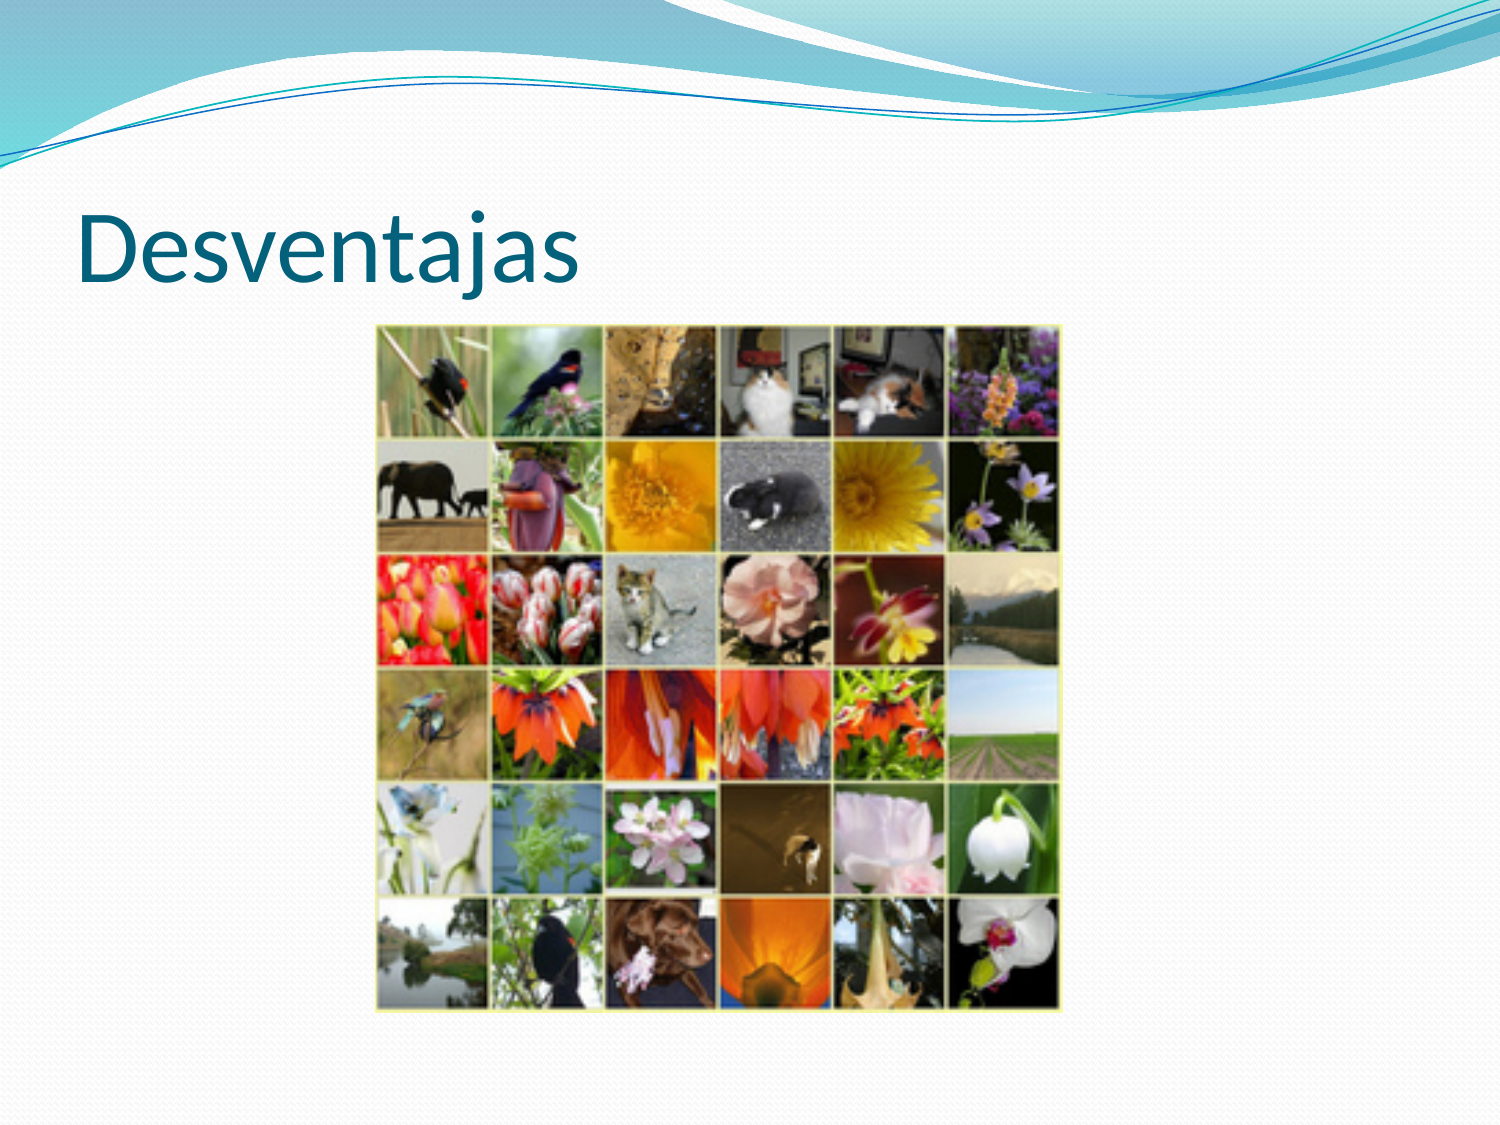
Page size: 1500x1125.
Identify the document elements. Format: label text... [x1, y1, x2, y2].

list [374, 324, 1063, 1013]
title Desventajas [75, 115, 1425, 303]
